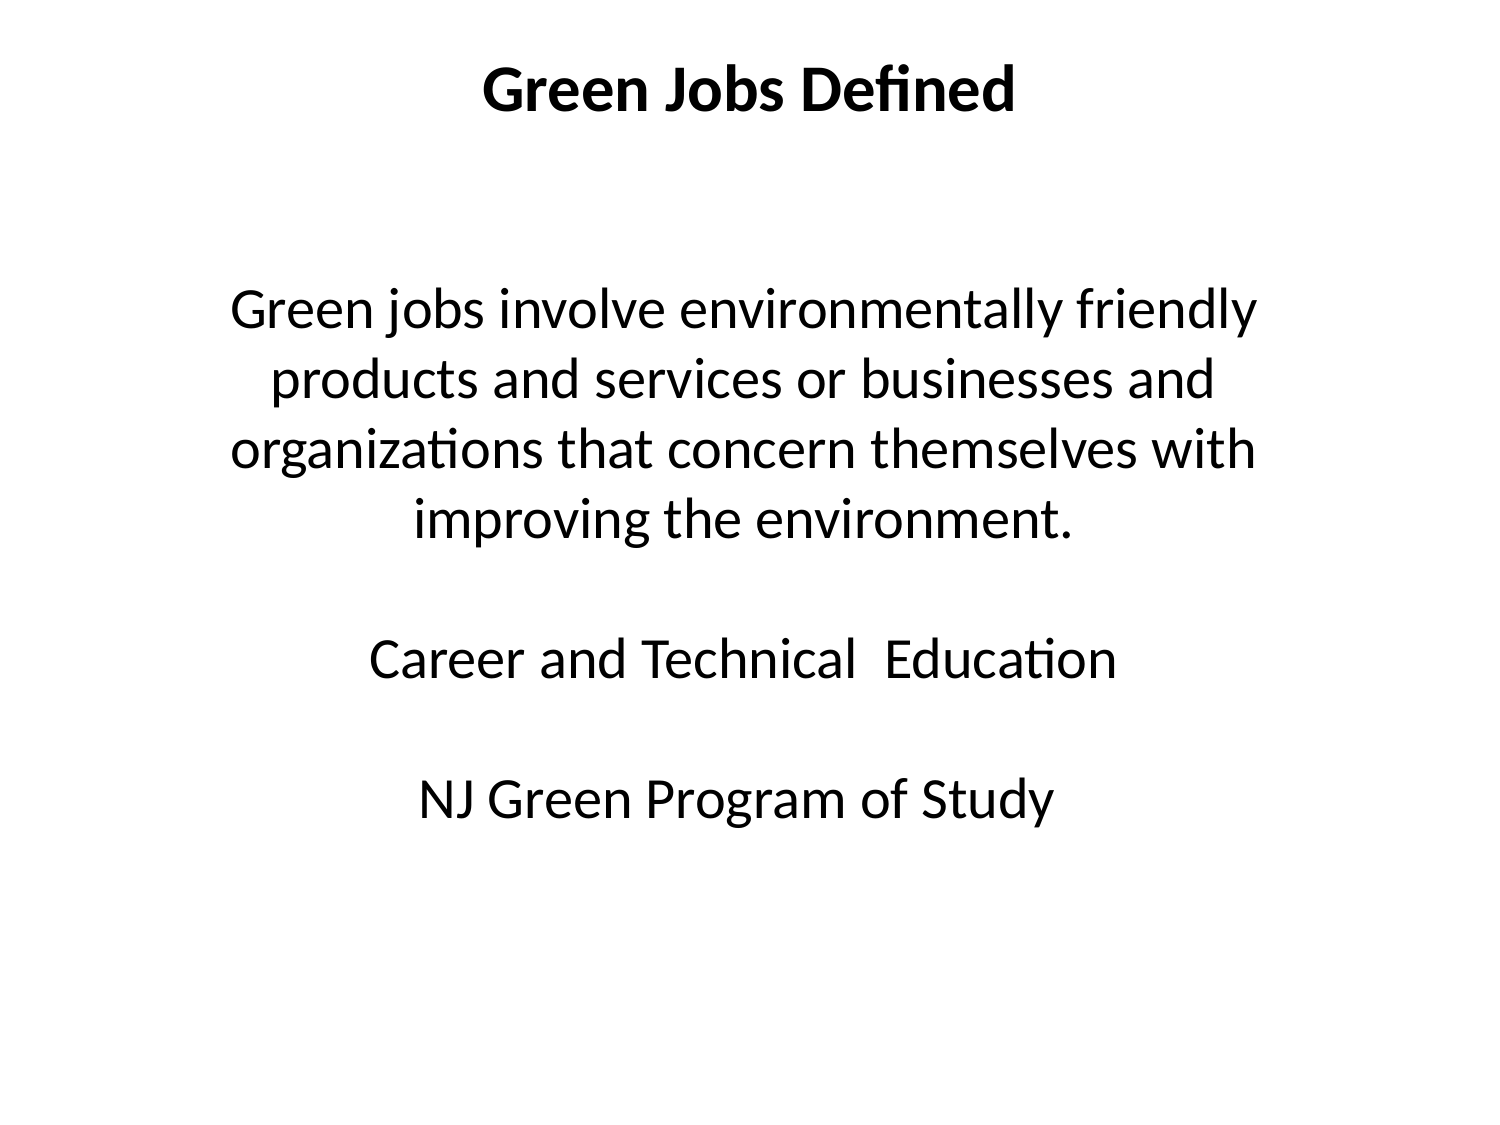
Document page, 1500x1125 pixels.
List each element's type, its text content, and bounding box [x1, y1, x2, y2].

text_box Green jobs involve environmentally friendly products and services or businesses and organizations that concern themselves with improving the environment. Career and Technical Education NJ Green Program of Study [125, 262, 1363, 977]
text_box Green Jobs Defined [0, 37, 1500, 133]
